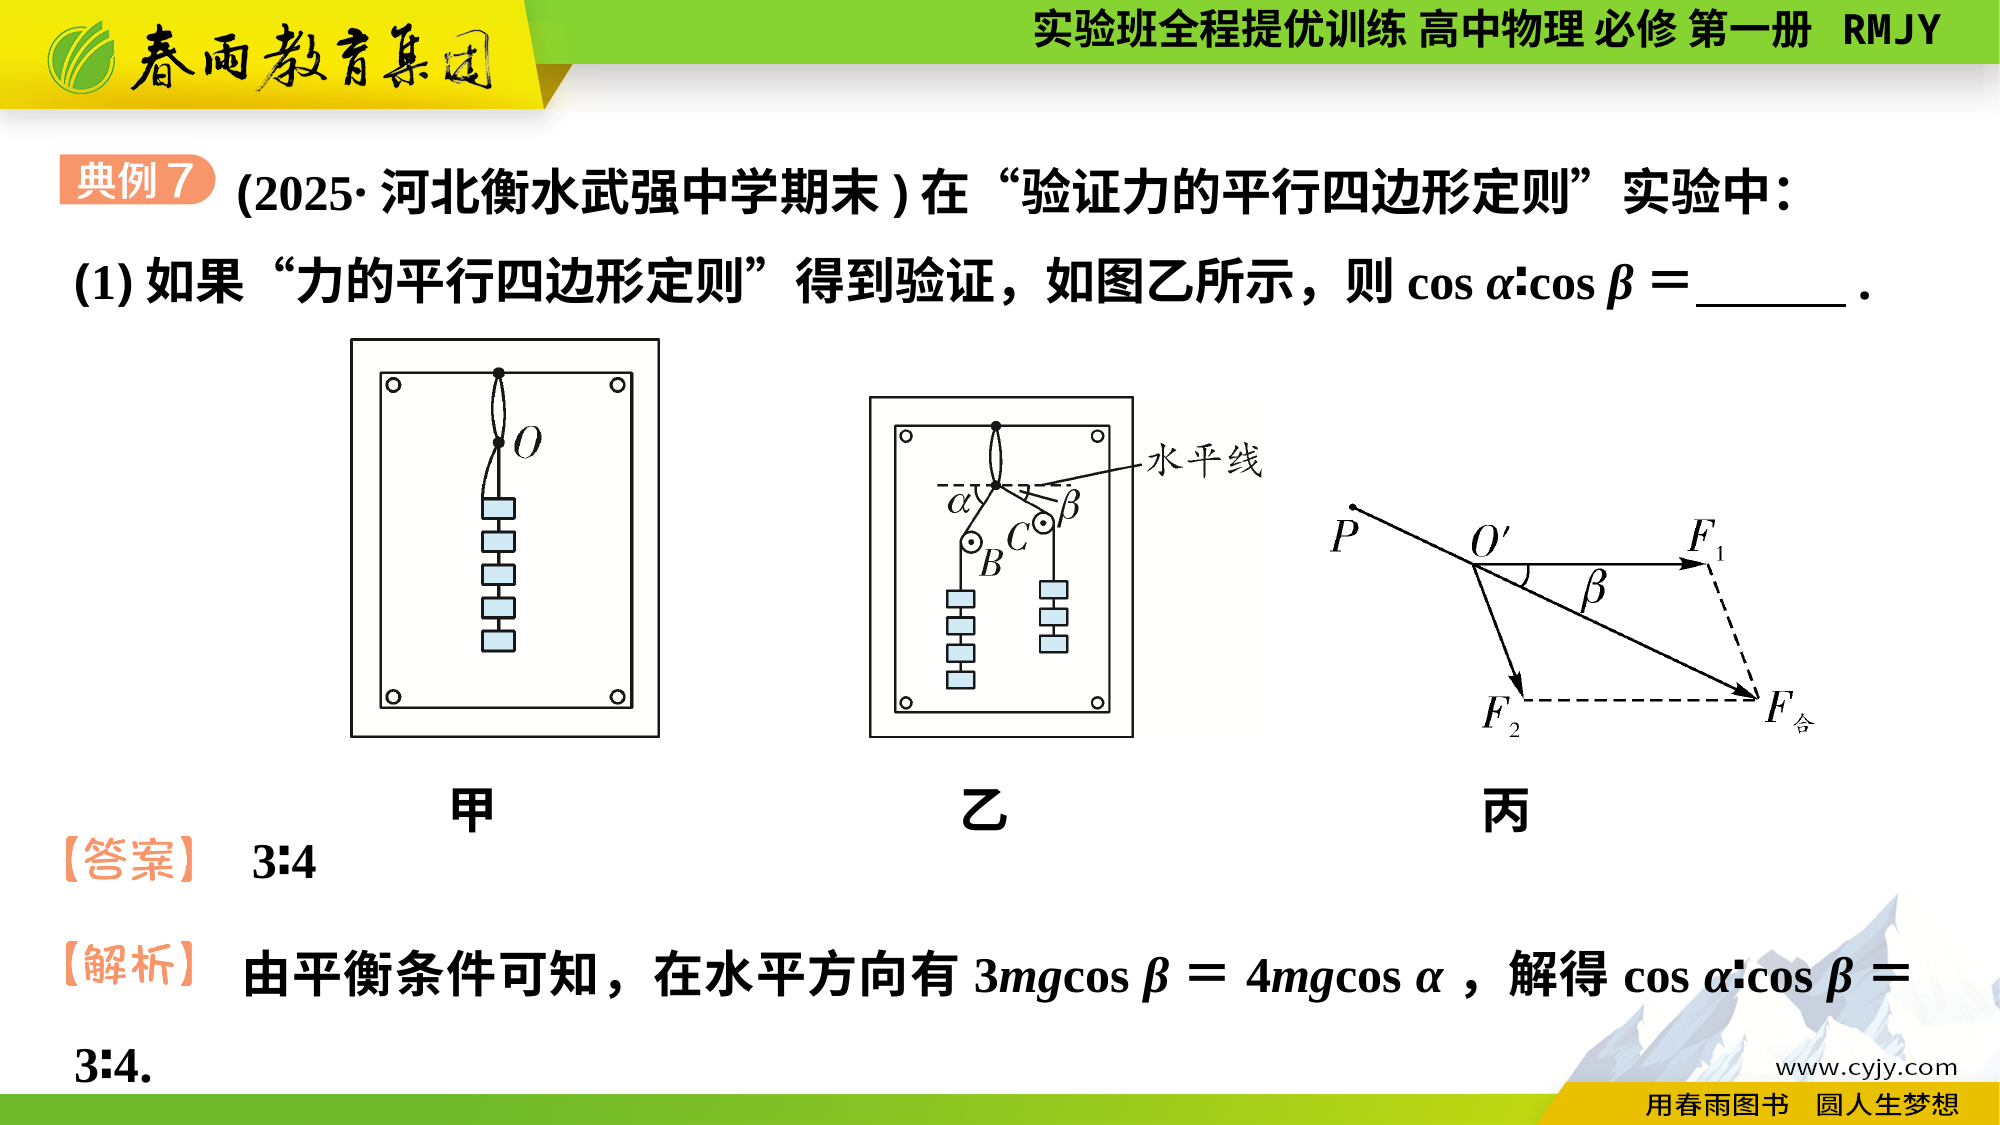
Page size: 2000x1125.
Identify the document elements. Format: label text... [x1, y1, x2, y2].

text_box 3∶4 [237, 821, 332, 896]
text_box 甲 乙 丙 [432, 740, 1839, 846]
picture [0, 0, 2000, 1125]
text_box 由平衡条件可知，在水平方向有3mgcos β＝4mgcos α，解得cos α∶cos β＝3∶4. [59, 905, 1944, 1101]
list (2025·河北衡水武强中学期末)在“验证力的平行四边形定则”实验中： (1)如果“力的平行四边形定则”得到验证，如图乙所示，则cos α∶cos β＝ . [59, 122, 1944, 320]
